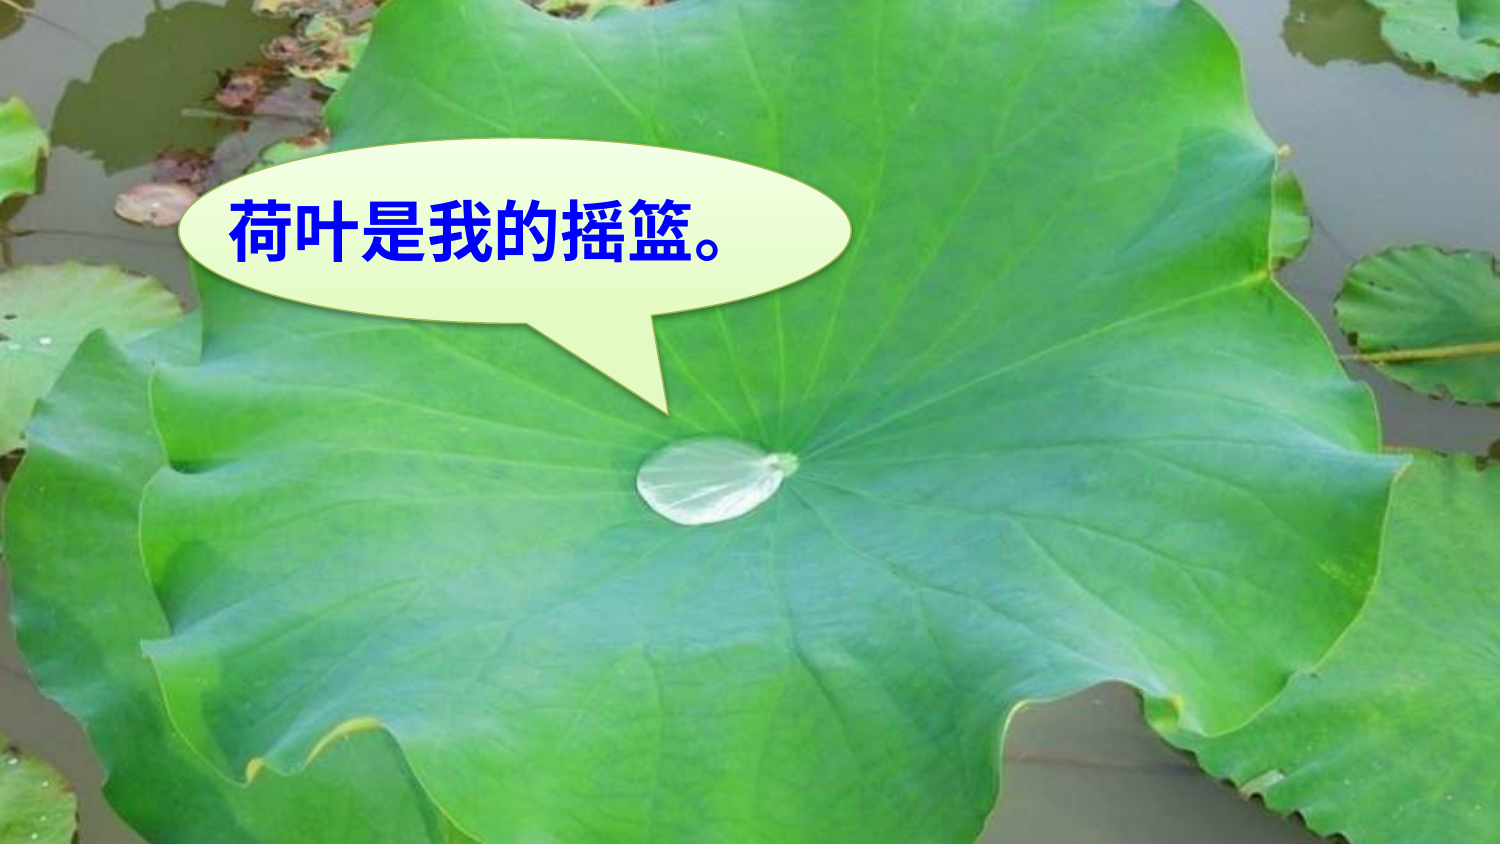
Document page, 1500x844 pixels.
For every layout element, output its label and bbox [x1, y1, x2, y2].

text_box [178, 137, 852, 324]
picture [0, 0, 1500, 844]
